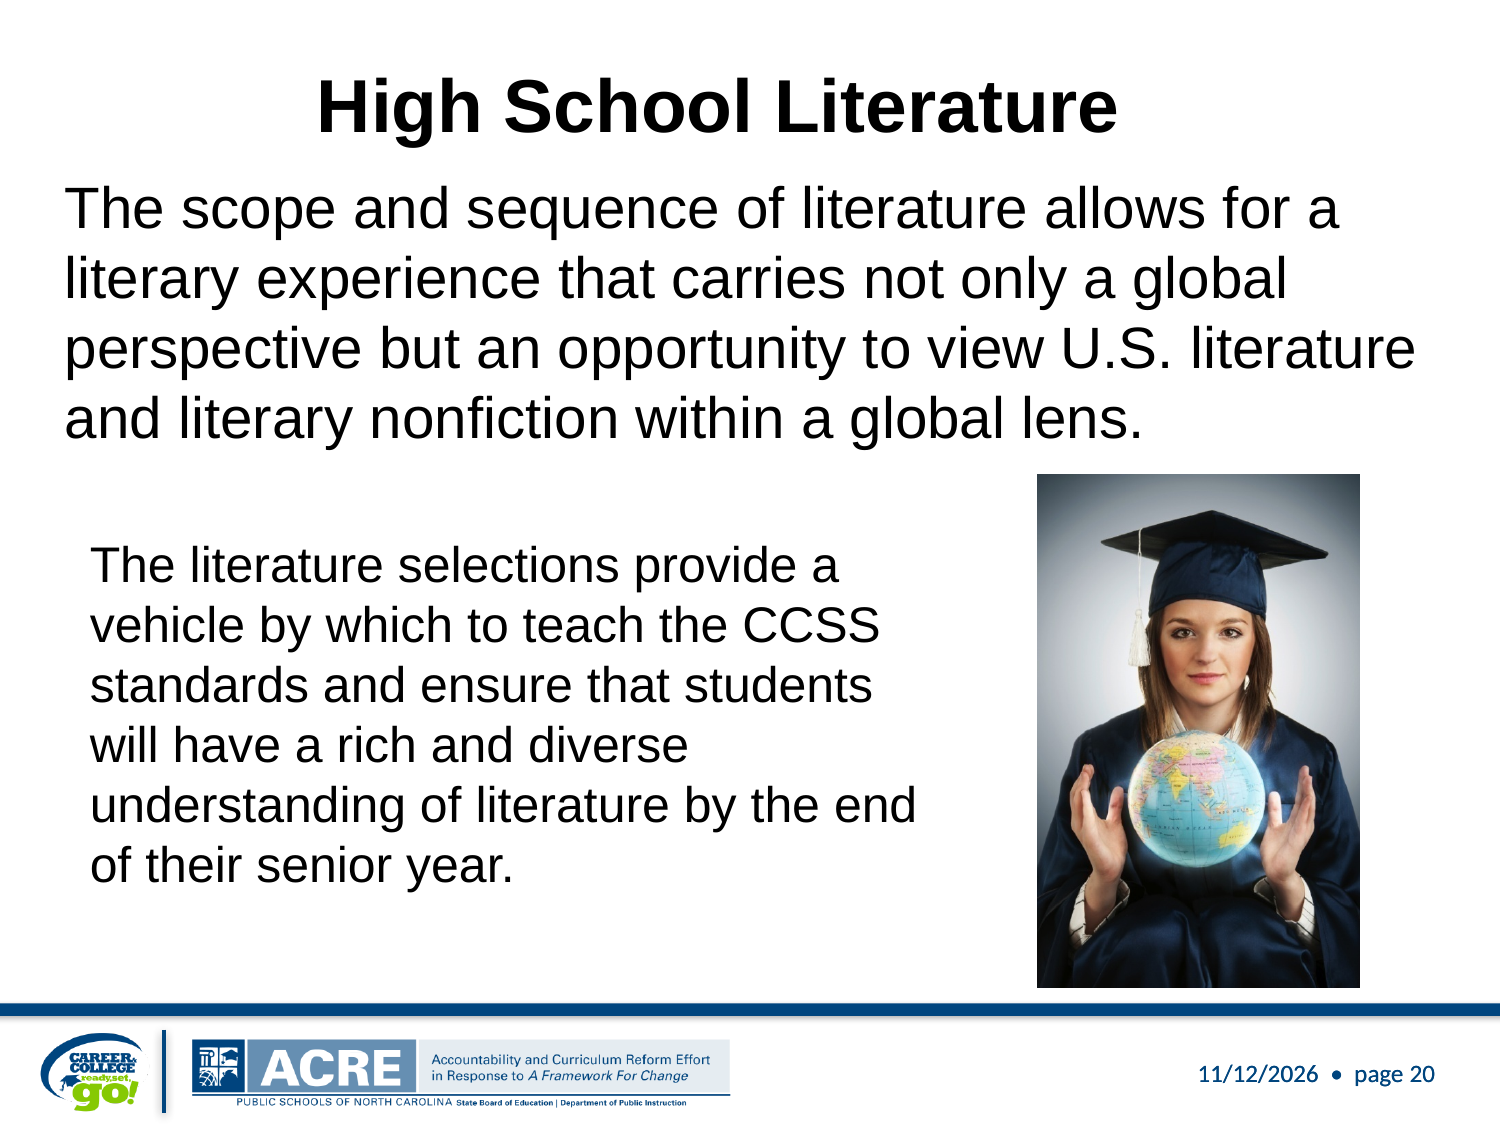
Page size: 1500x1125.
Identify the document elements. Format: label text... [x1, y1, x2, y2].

text_box High School Literature [274, 49, 1163, 155]
picture [174, 1017, 744, 1125]
picture [1037, 474, 1361, 988]
text_box The scope and sequence of literature allows for a literary experience that carries not only a global perspective but an opportunity to view U.S. literature and literary nonfiction within a global lens. [50, 162, 1438, 658]
text_box 10/28/2011 • page 20 [1137, 1042, 1450, 1103]
picture [37, 1029, 152, 1115]
text_box The literature selections provide a vehicle by which to teach the CCSS standards and ensure that students will have a rich and diverse understanding of literature by the end of their senior year. [75, 524, 950, 960]
